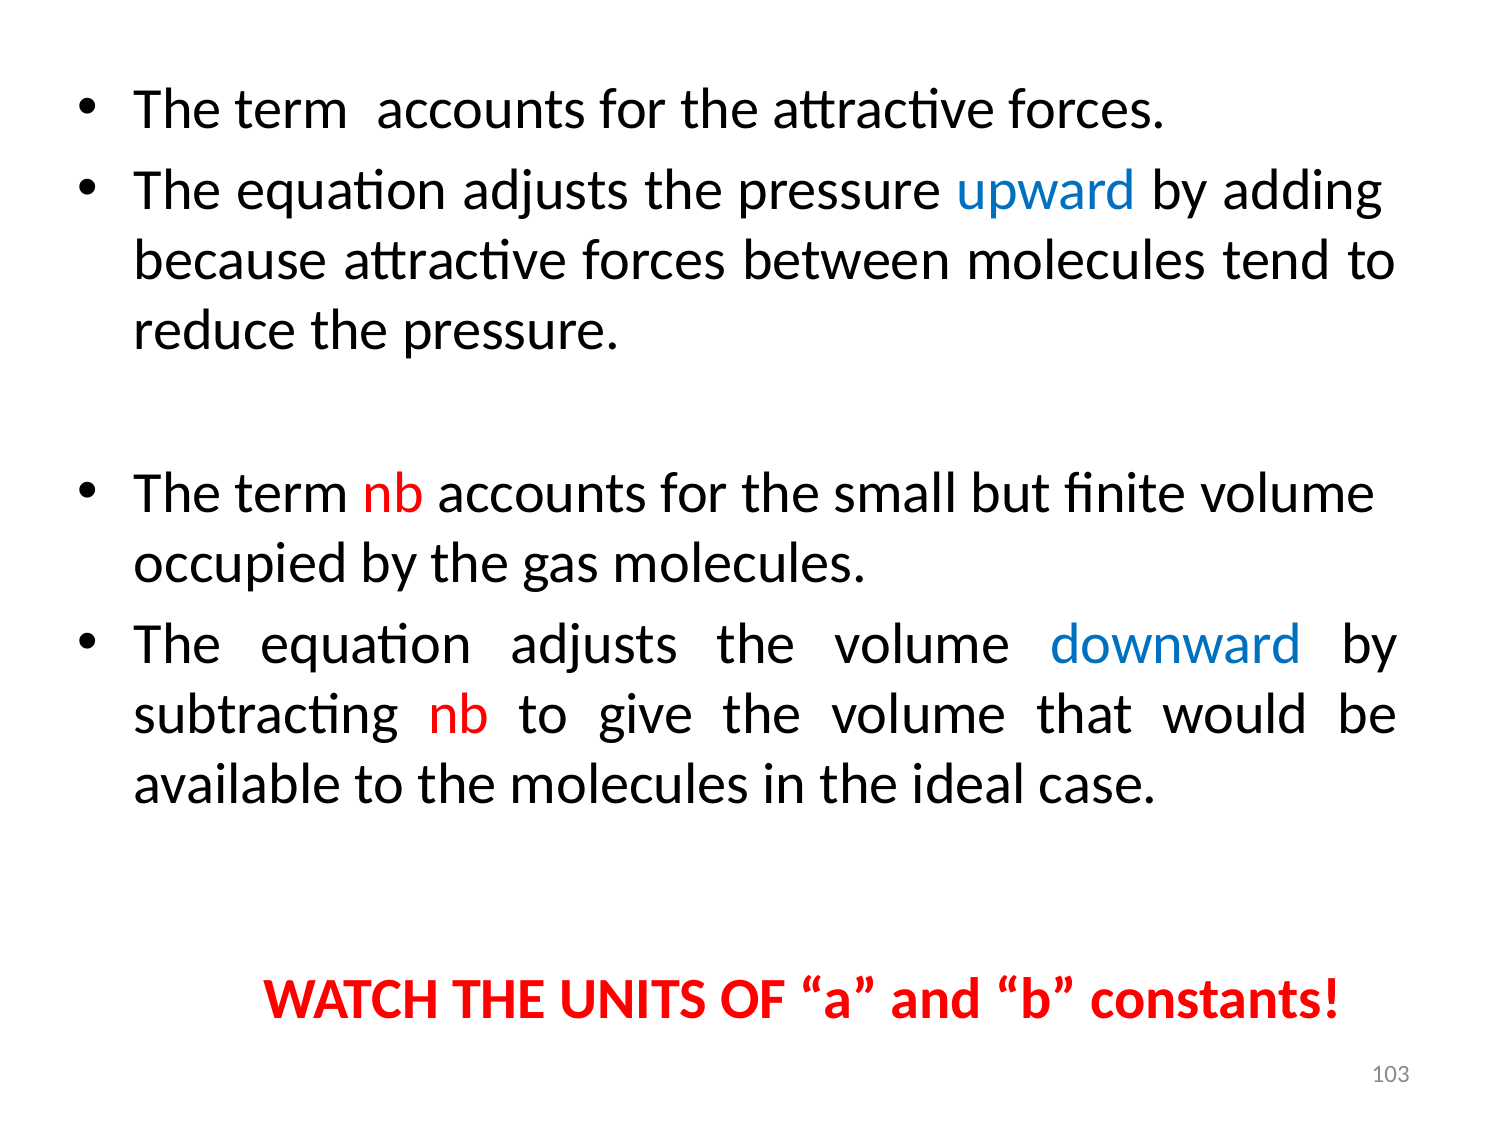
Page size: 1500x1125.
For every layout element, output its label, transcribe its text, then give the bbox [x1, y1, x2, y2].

text_box WATCH THE UNITS OF “a” and “b” constants! [248, 952, 1357, 1038]
slide_number 103 [1074, 1042, 1425, 1103]
